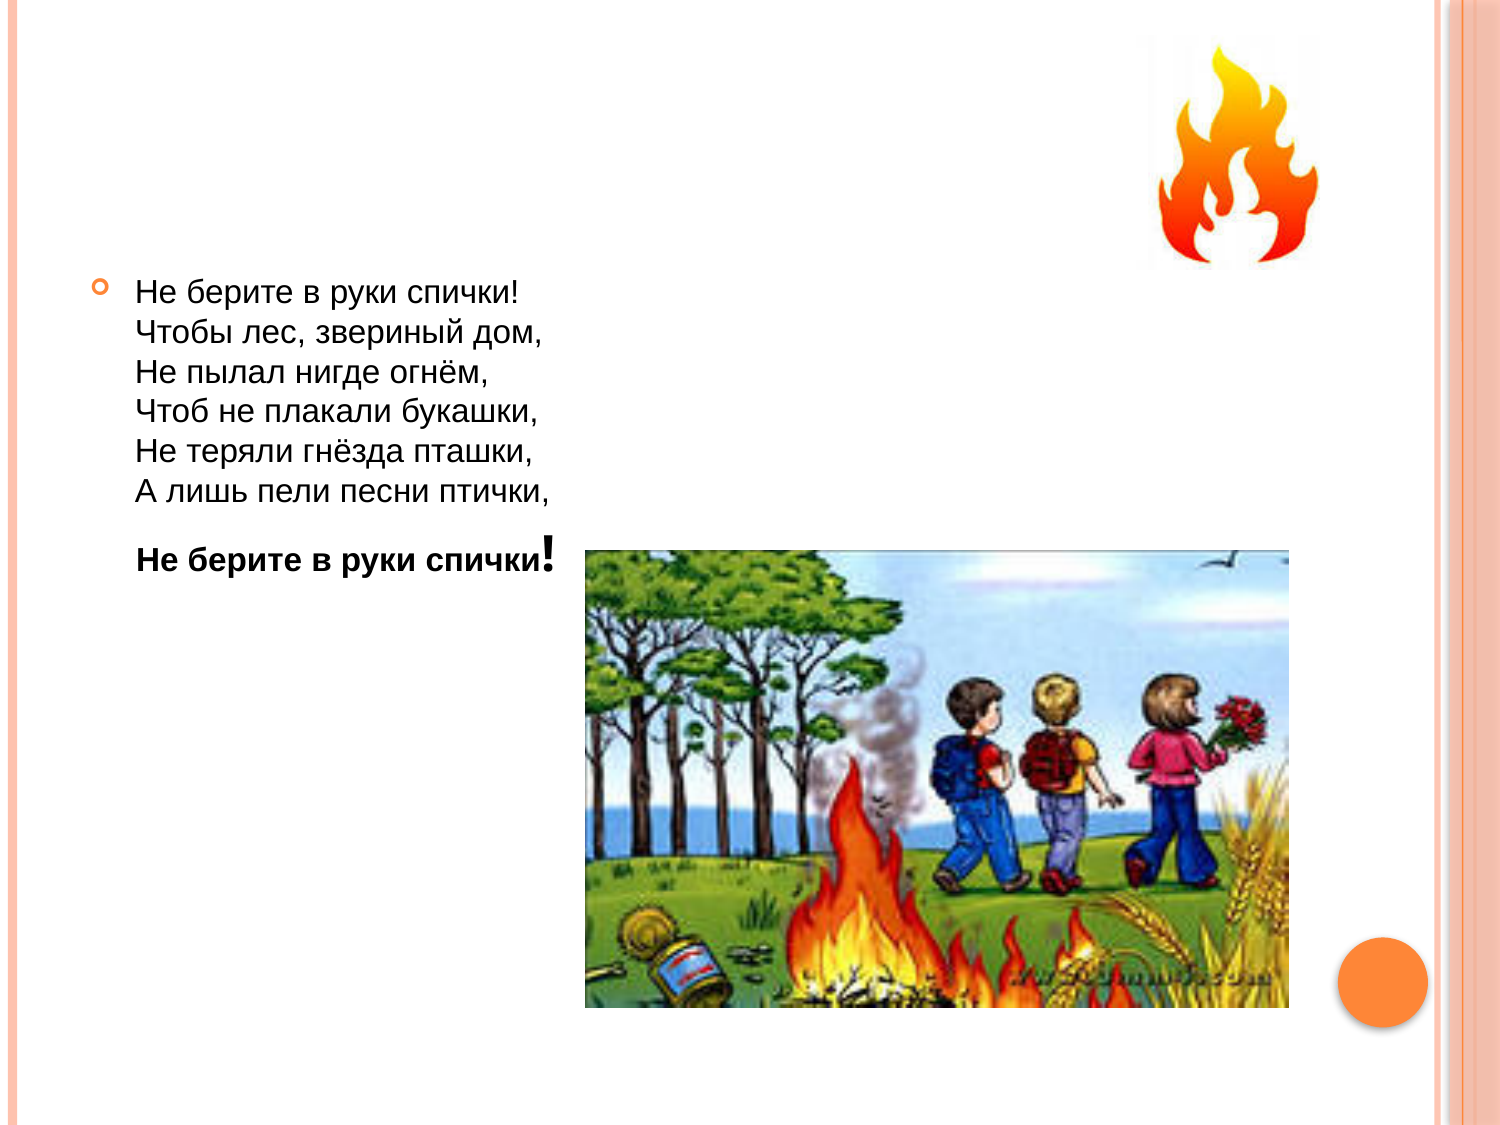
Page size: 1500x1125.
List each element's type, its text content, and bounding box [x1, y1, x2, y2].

list Не берите в руки спички! Чтобы лес, звериный дом, Не пылал нигде огнём, Чтоб не плакали букашки, Не теряли гнёзда пташки, А лишь пели песни птички, Не берите в руки спички! [75, 262, 1300, 1062]
picture [1136, 34, 1320, 271]
picture [585, 550, 1290, 1009]
